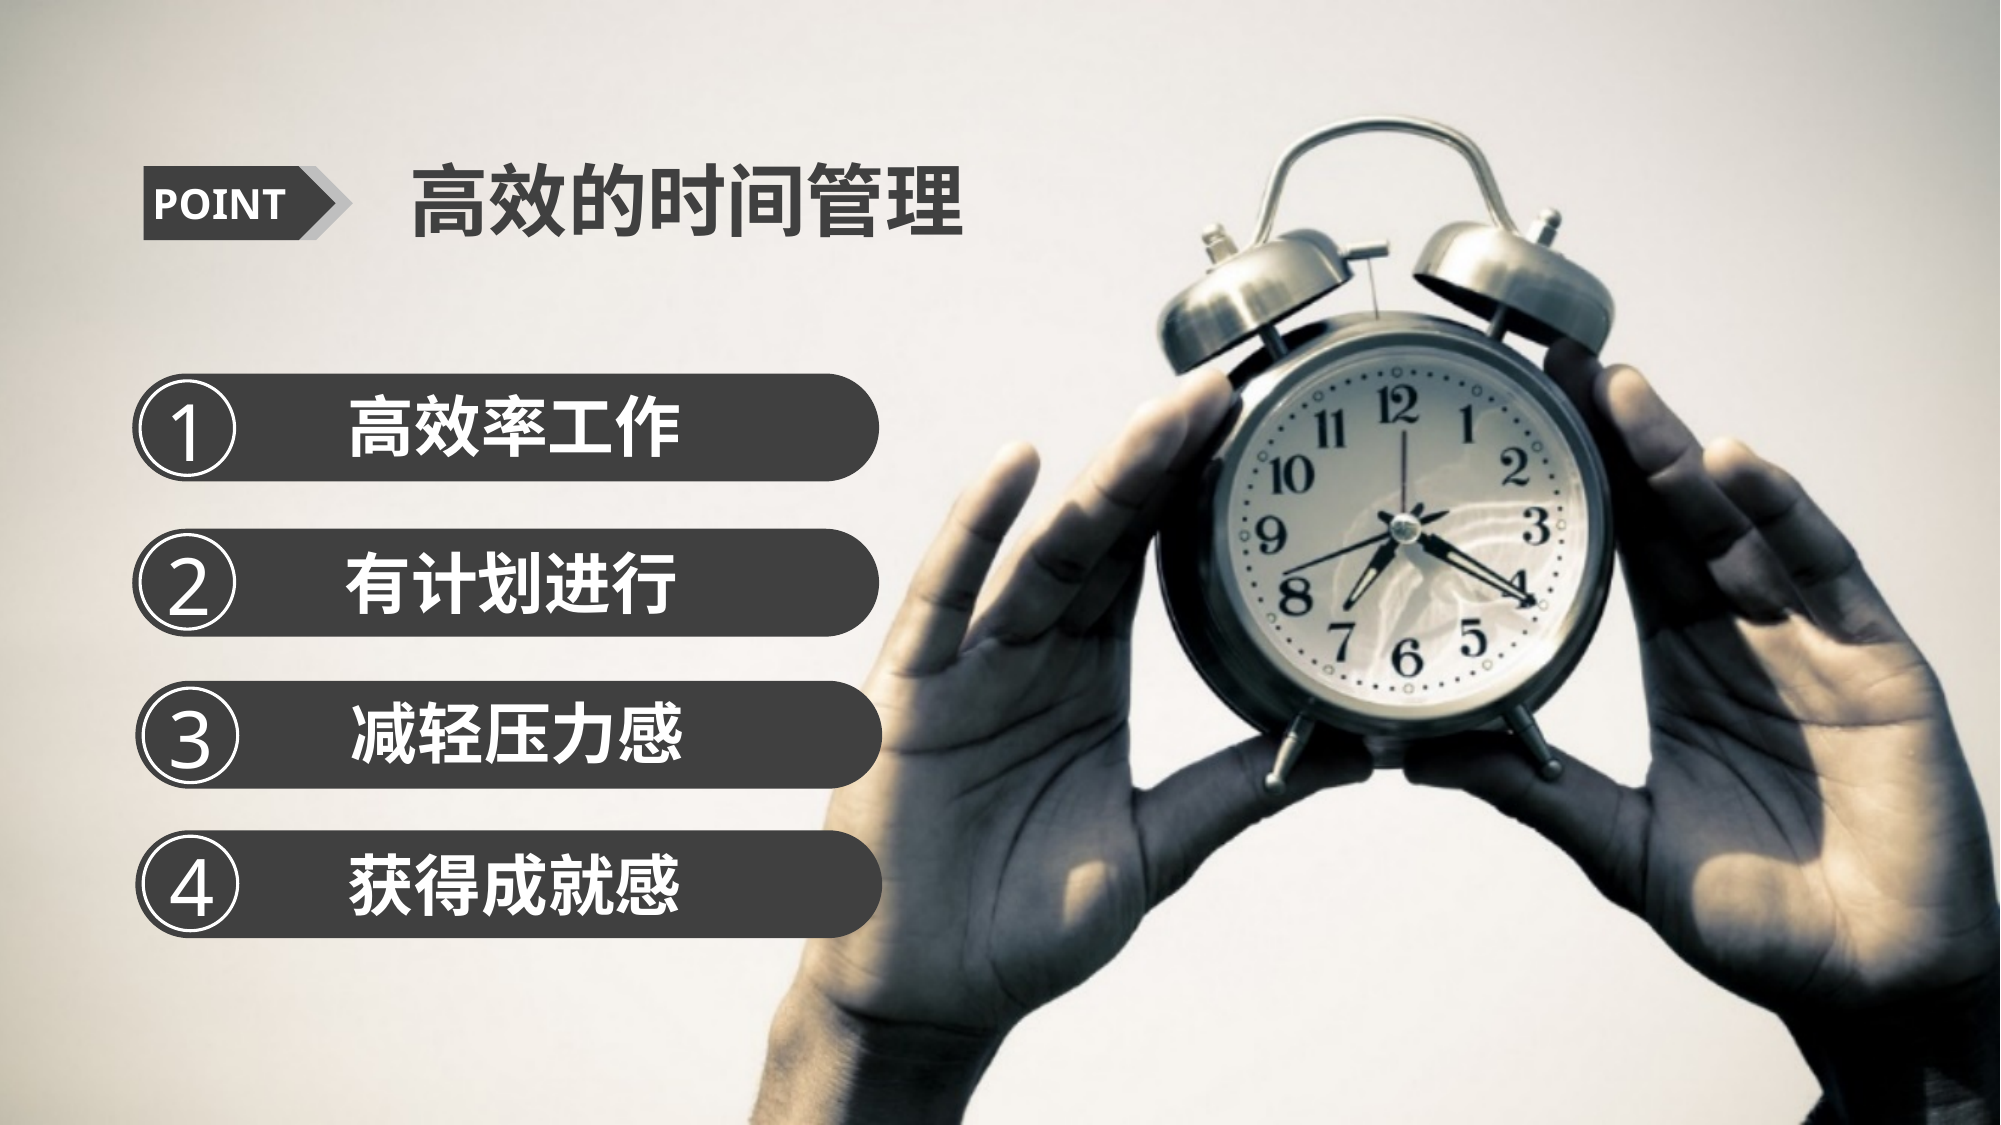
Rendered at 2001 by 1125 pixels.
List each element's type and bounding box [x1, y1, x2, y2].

picture [0, 0, 2000, 1125]
text_box [143, 165, 354, 241]
